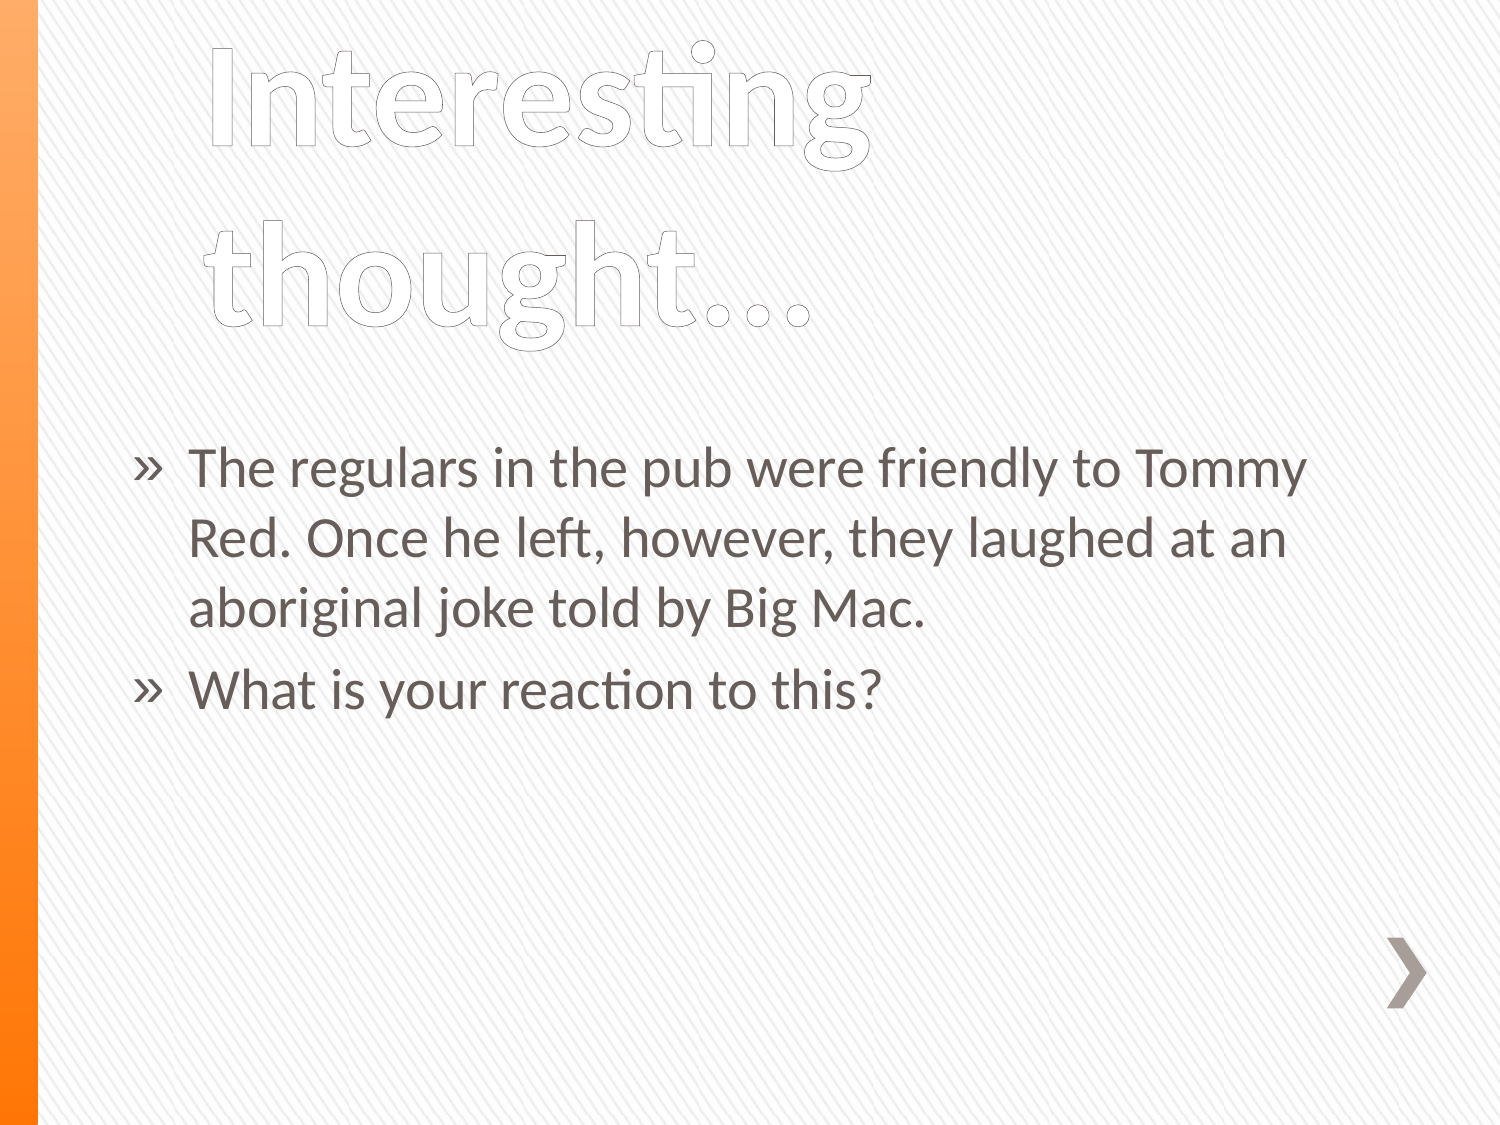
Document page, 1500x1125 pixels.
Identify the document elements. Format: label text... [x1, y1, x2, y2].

list The regulars in the pub were friendly to Tommy Red. Once he left, however, they laughed at an aboriginal joke told by Big Mac. What is your reaction to this? [117, 421, 1343, 1008]
title Interesting thought... [187, 175, 1375, 364]
